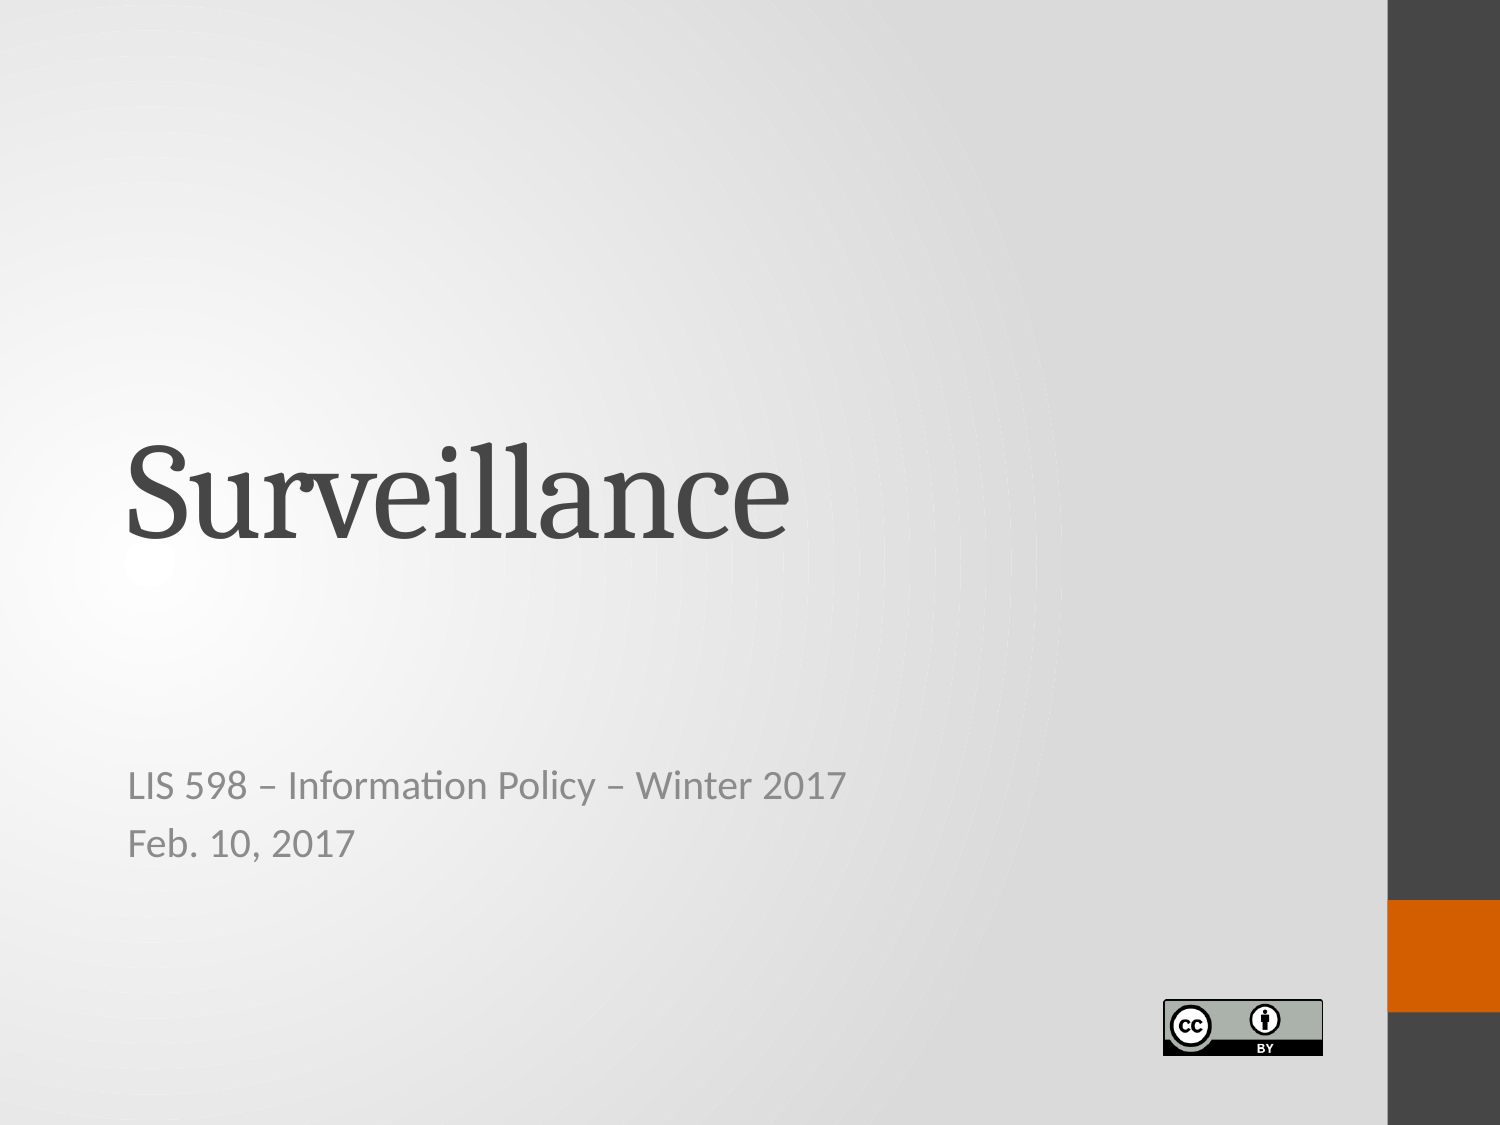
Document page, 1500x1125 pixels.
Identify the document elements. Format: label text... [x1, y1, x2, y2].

title Surveillance [112, 312, 1350, 738]
subtitle LIS 598 – Information Policy – Winter 2017 Feb. 10, 2017 [112, 750, 1173, 925]
picture [1162, 999, 1324, 1057]
